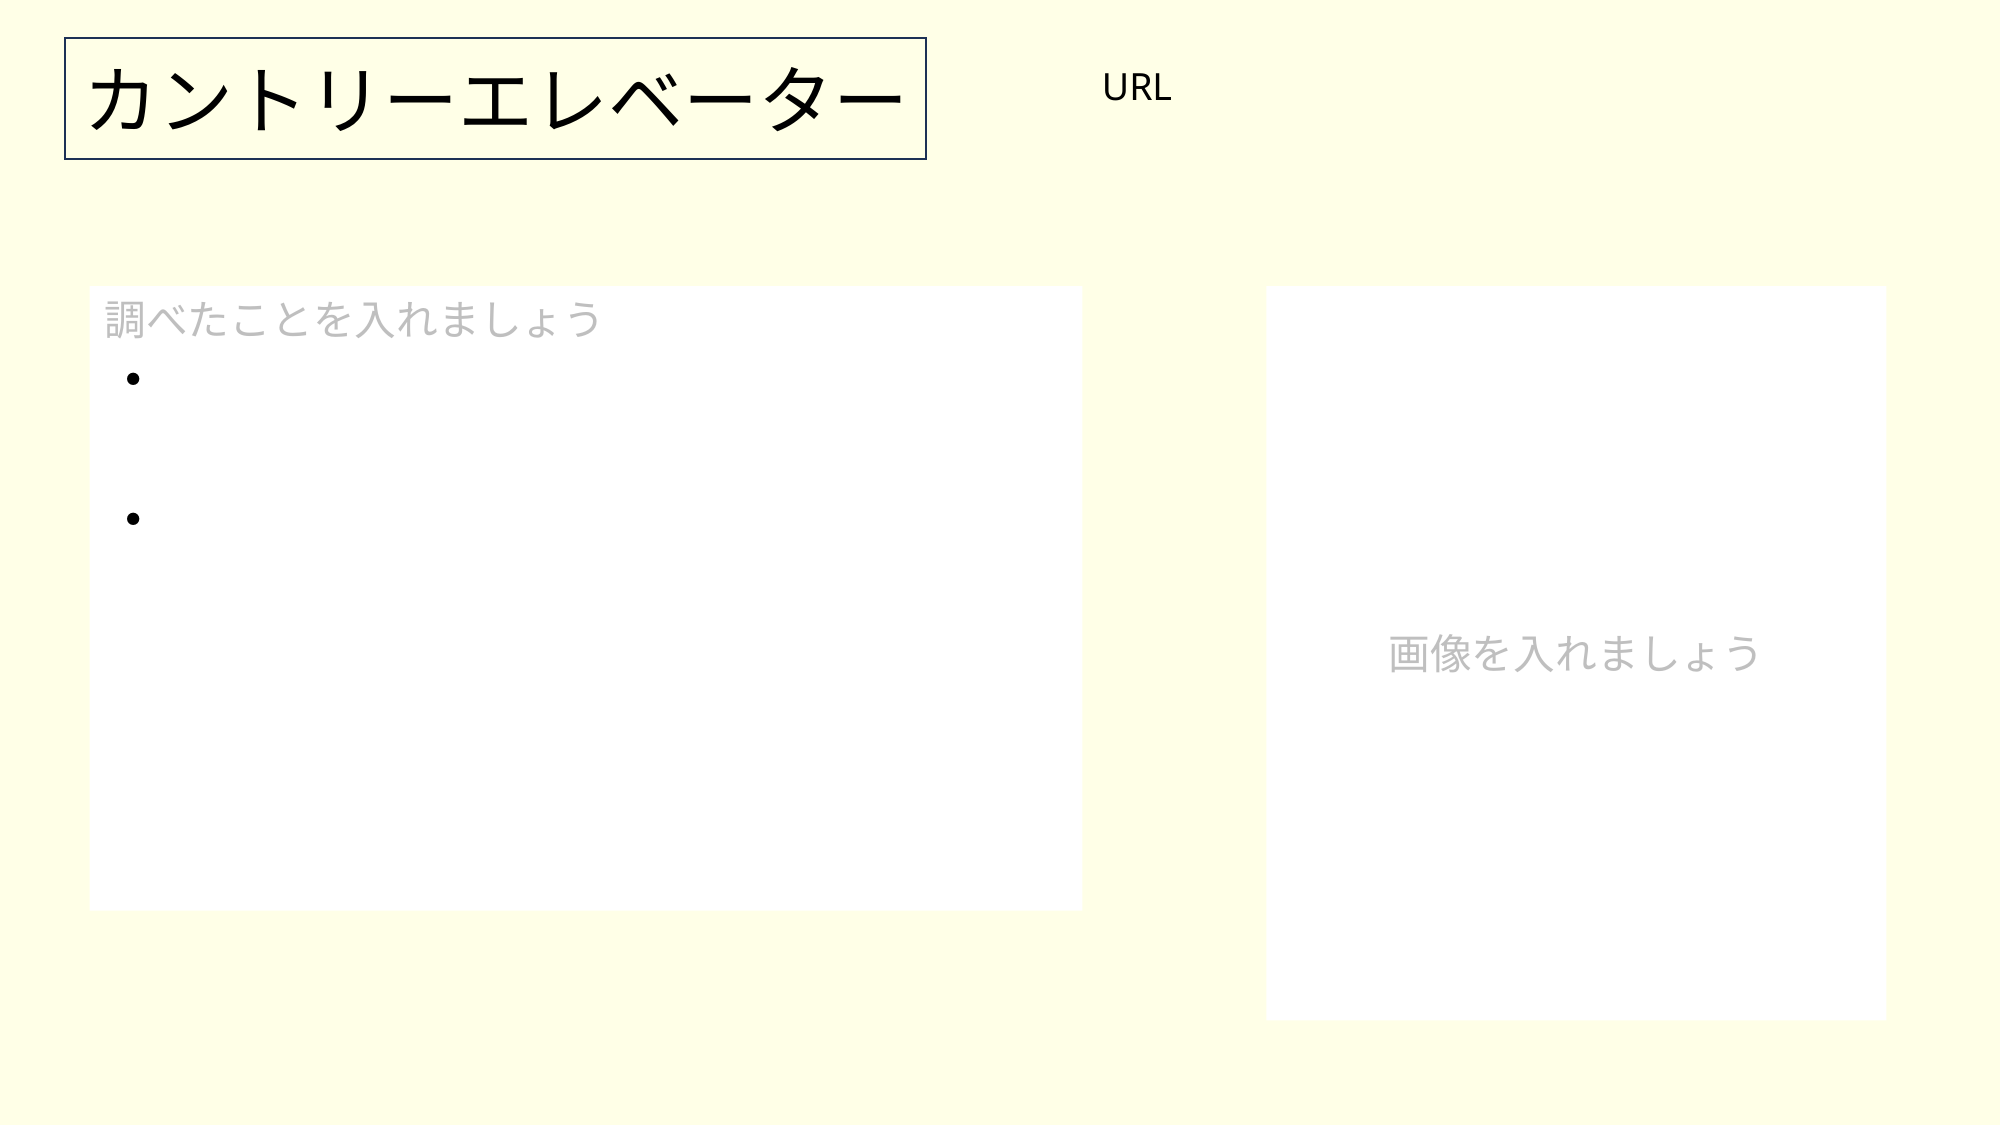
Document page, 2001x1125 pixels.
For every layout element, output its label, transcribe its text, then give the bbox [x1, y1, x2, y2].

text_box 調べたことを入れましょう ・ ・ [89, 286, 1083, 911]
text_box URL [1087, 55, 1941, 116]
text_box 画像を入れましょう [1265, 285, 1887, 1022]
text_box カントリーエレベーター [64, 37, 927, 160]
